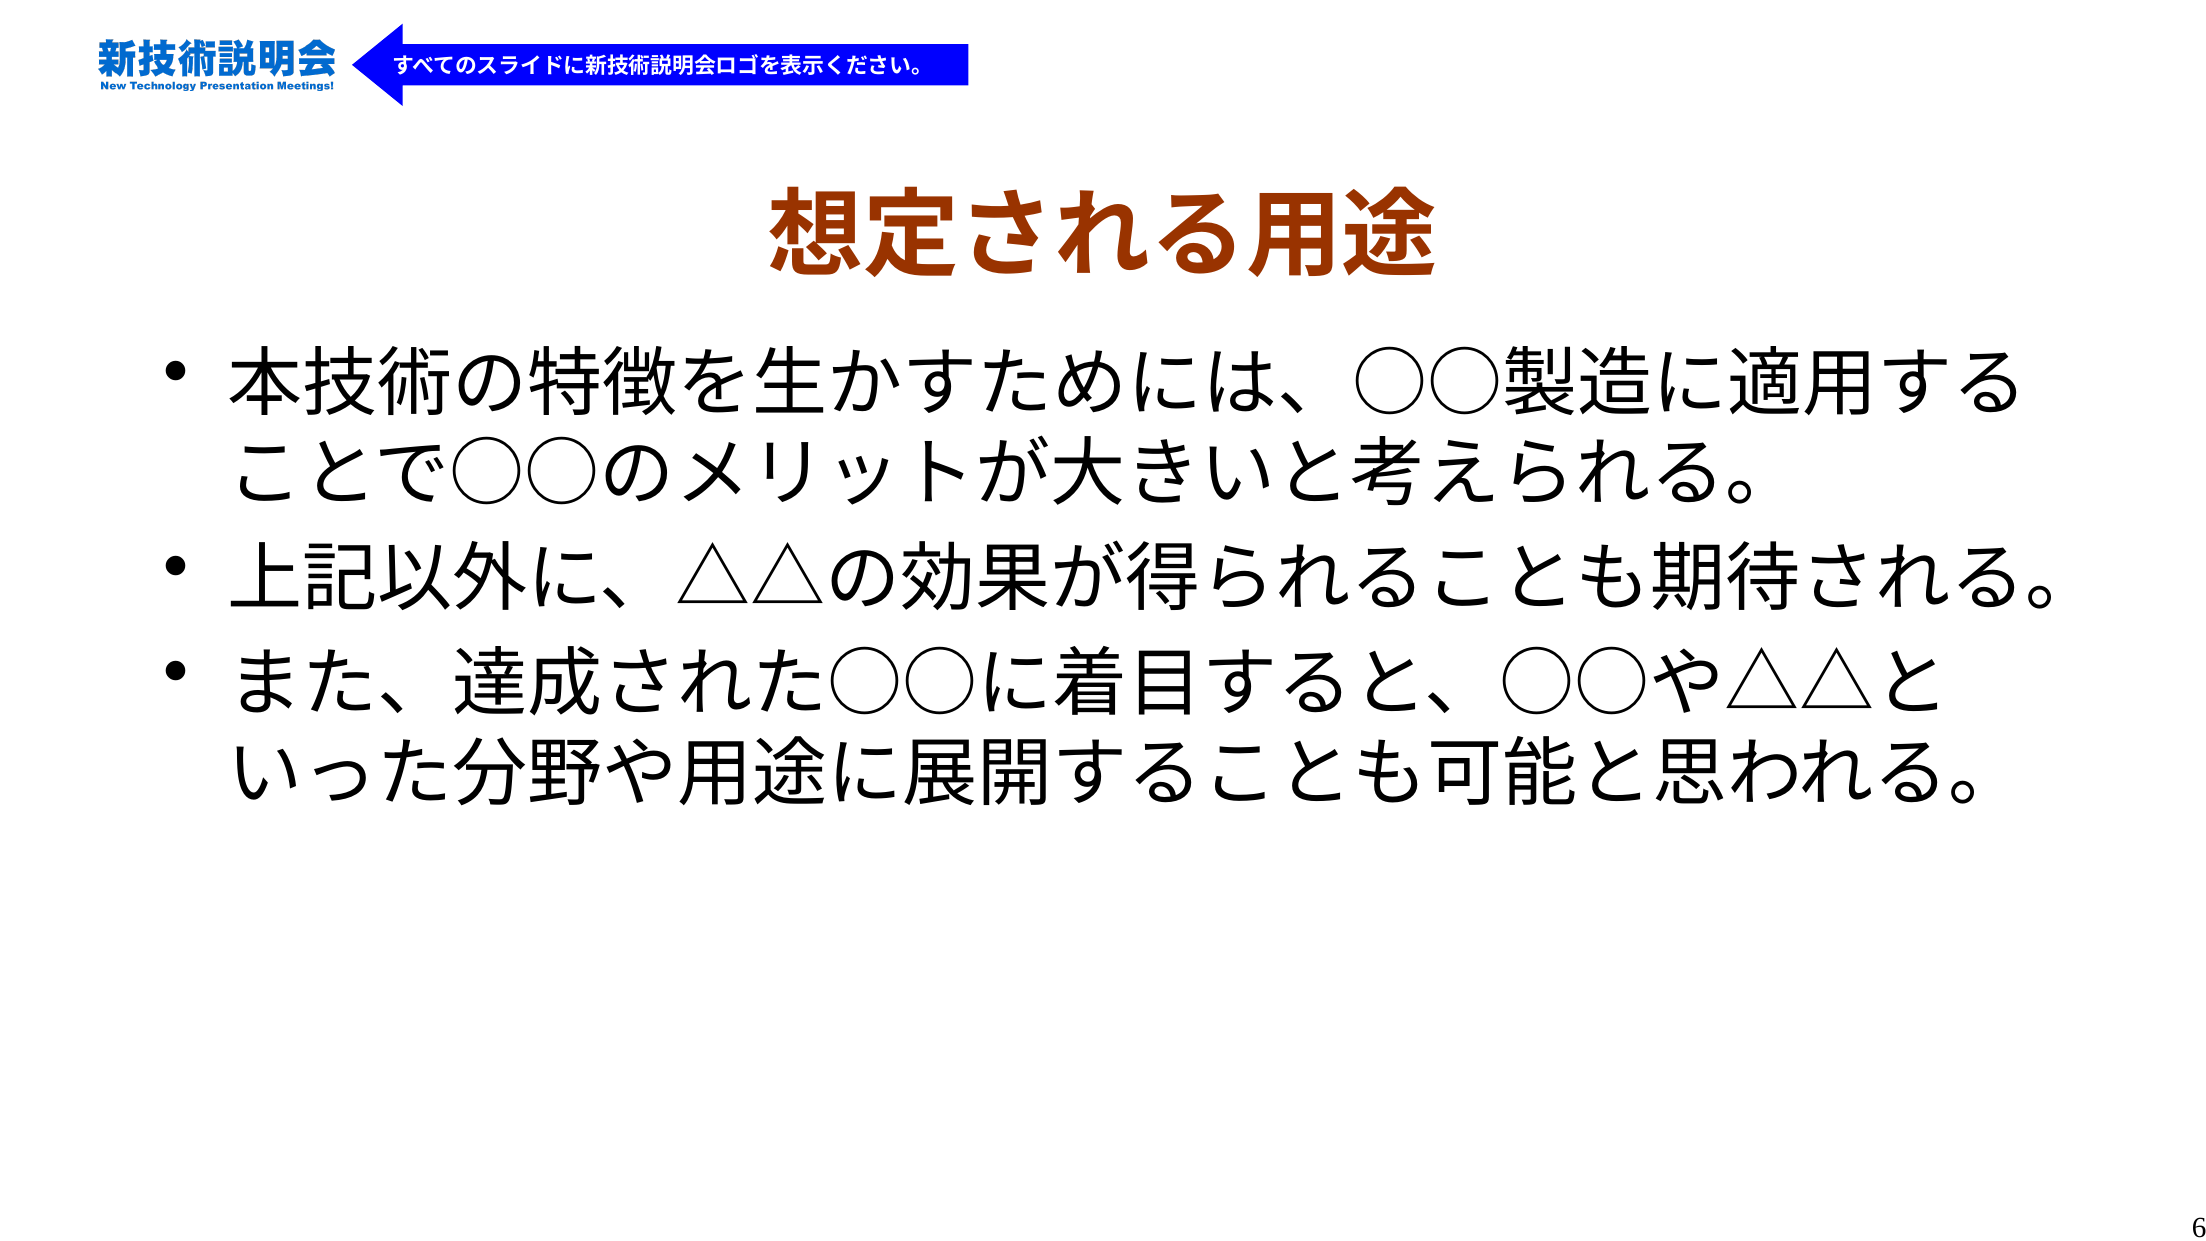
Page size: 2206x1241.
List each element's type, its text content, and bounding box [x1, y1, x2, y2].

list 本技術の特徴を生かすためには、○○製造に適用することで○○のメリットが大きいと考えられる。 上記以外に、△△の効果が得られることも期待される。 また、達成された○○に着目すると、○○や△△といった分野や用途に展開することも可能と思われる。 [146, 326, 2060, 1138]
text_box すべてのスライドに新技術説明会ロゴを表示ください。 [349, 21, 971, 108]
picture [97, 38, 335, 92]
title 想定される用途 [225, 136, 1980, 324]
